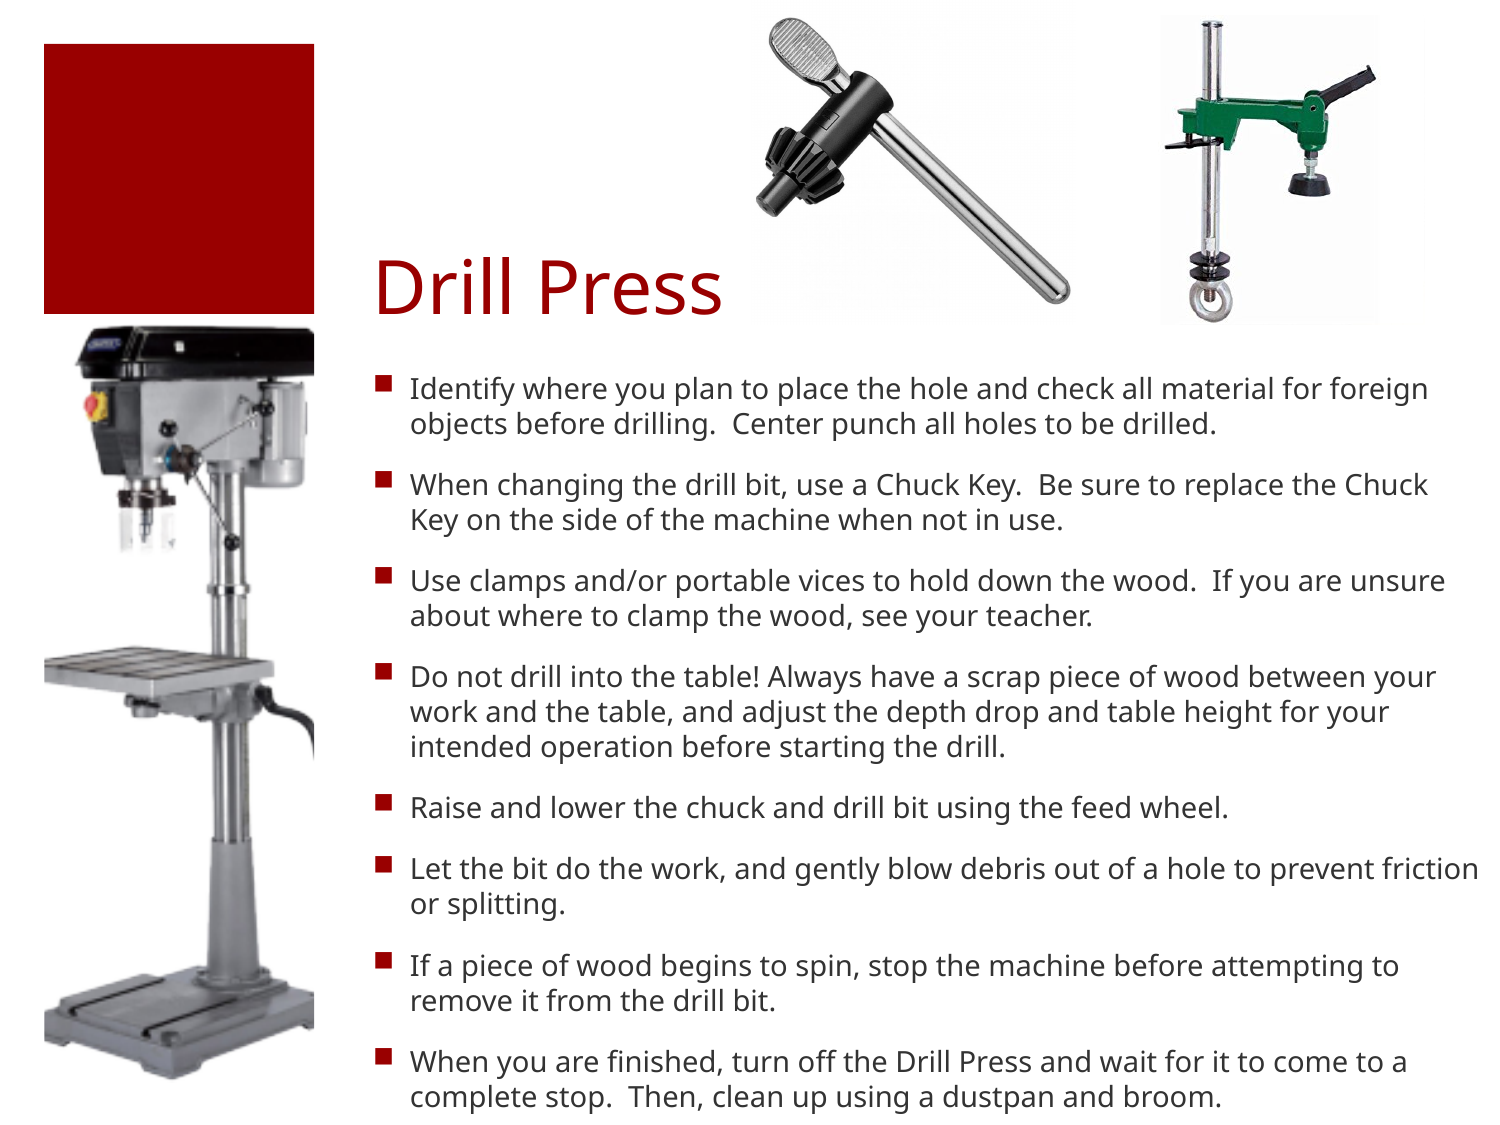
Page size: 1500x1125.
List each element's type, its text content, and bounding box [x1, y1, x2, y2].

title Drill Press [357, 149, 1425, 338]
picture [750, 0, 1076, 325]
picture [1116, 15, 1426, 325]
list Identify where you plan to place the hole and check all material for foreign objects before drilling. Center punch all holes to be drilled. When changing the drill bit, use a Chuck Key. Be sure to replace the Chuck Key on the side of the machine when not in use. Use clamps and/or portable vices to hold down the wood. If you are unsure about where to clamp the wood, see your teacher. Do not drill into the table! Always have a scrap piece of wood between your work and the table, and adjust the depth drop and table height for your intended operation before starting the drill. Raise and lower the chuck and drill bit using the feed wheel. Let the bit do the work, and gently blow debris out of a hole to prevent friction or splitting. If a piece of wood begins to spin, stop the machine before attempting to remove it from the drill bit. When you are finished, turn off the Drill Press and wait for it to come to a complete stop. Then, clean up using a dustpan and broom. [357, 362, 1500, 1125]
picture [43, 323, 315, 1084]
